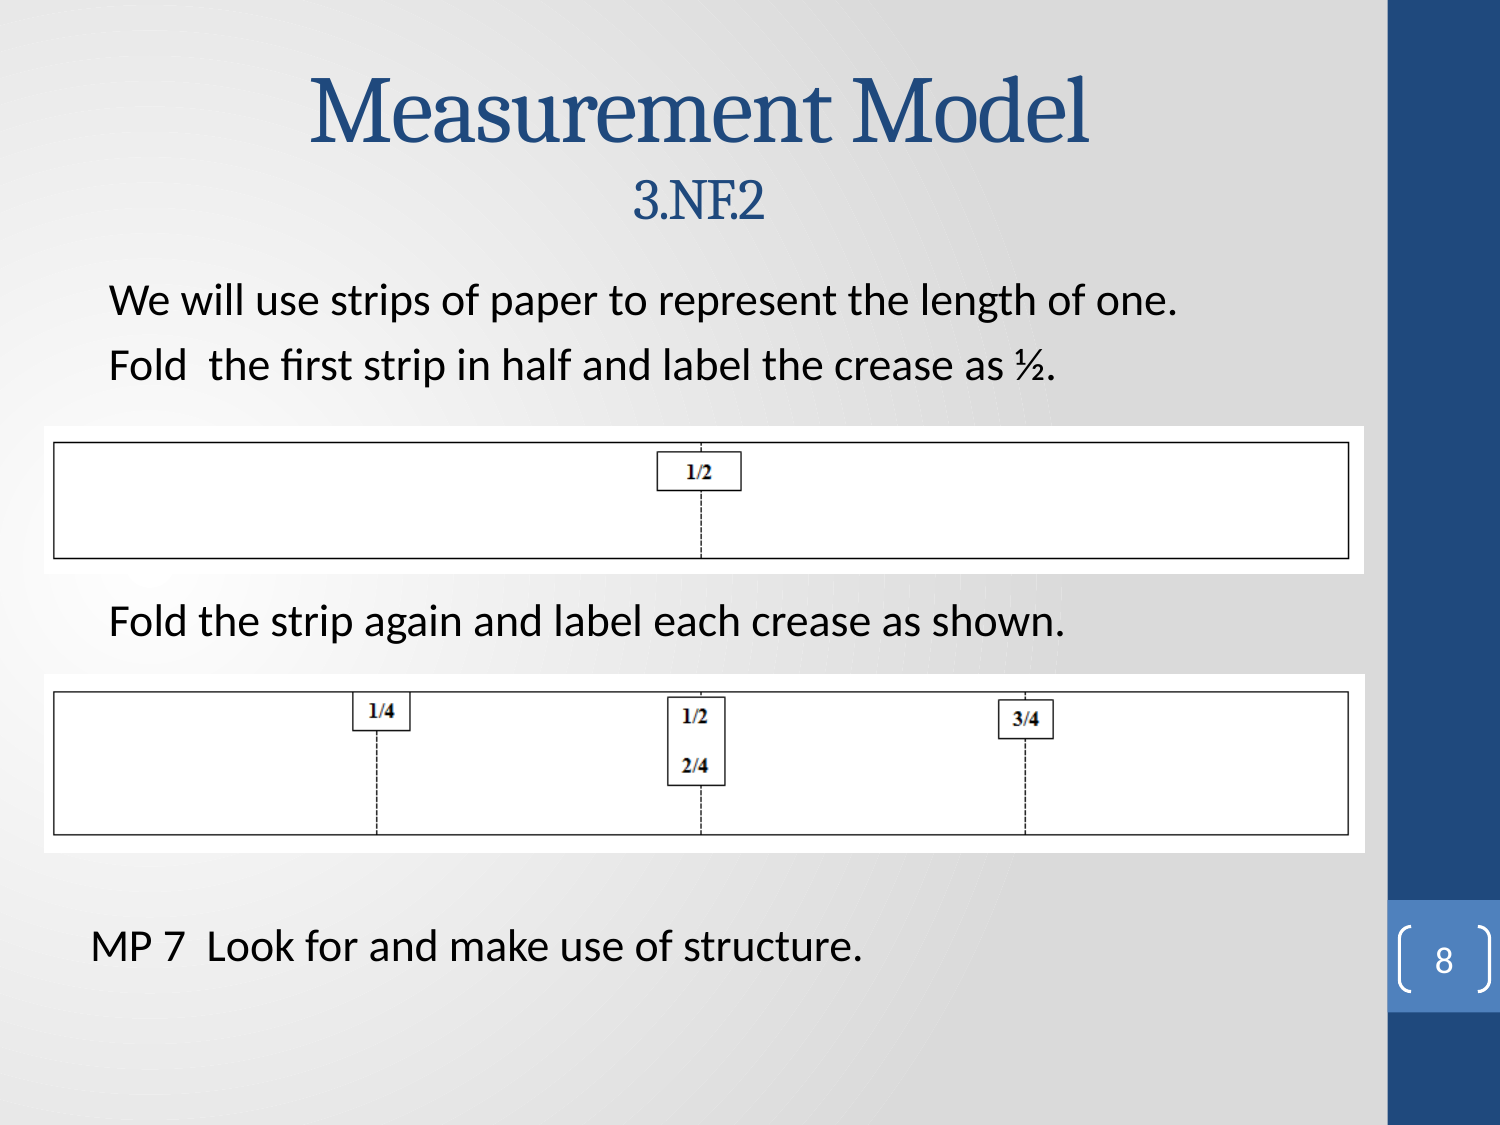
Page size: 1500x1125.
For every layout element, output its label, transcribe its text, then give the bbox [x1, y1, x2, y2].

slide_number 8 [1397, 924, 1492, 994]
list We will use strips of paper to represent the length of one. Fold the first strip in half and label the crease as ½. Fold the strip again and label each crease as shown. MP 7 Look for and make use of structure. [75, 262, 1325, 418]
list We will use strips of paper to represent the length of one. Fold the first strip in half and label the crease as ½. Fold the strip again and label each crease as shown. MP 7 Look for and make use of structure. [75, 860, 1325, 1050]
picture [43, 674, 1366, 854]
picture [43, 425, 1364, 575]
list We will use strips of paper to represent the length of one. Fold the first strip in half and label the crease as ½. Fold the strip again and label each crease as shown. MP 7 Look for and make use of structure. [75, 581, 1325, 667]
title Measurement Model 3.NF.2 [75, 45, 1325, 233]
